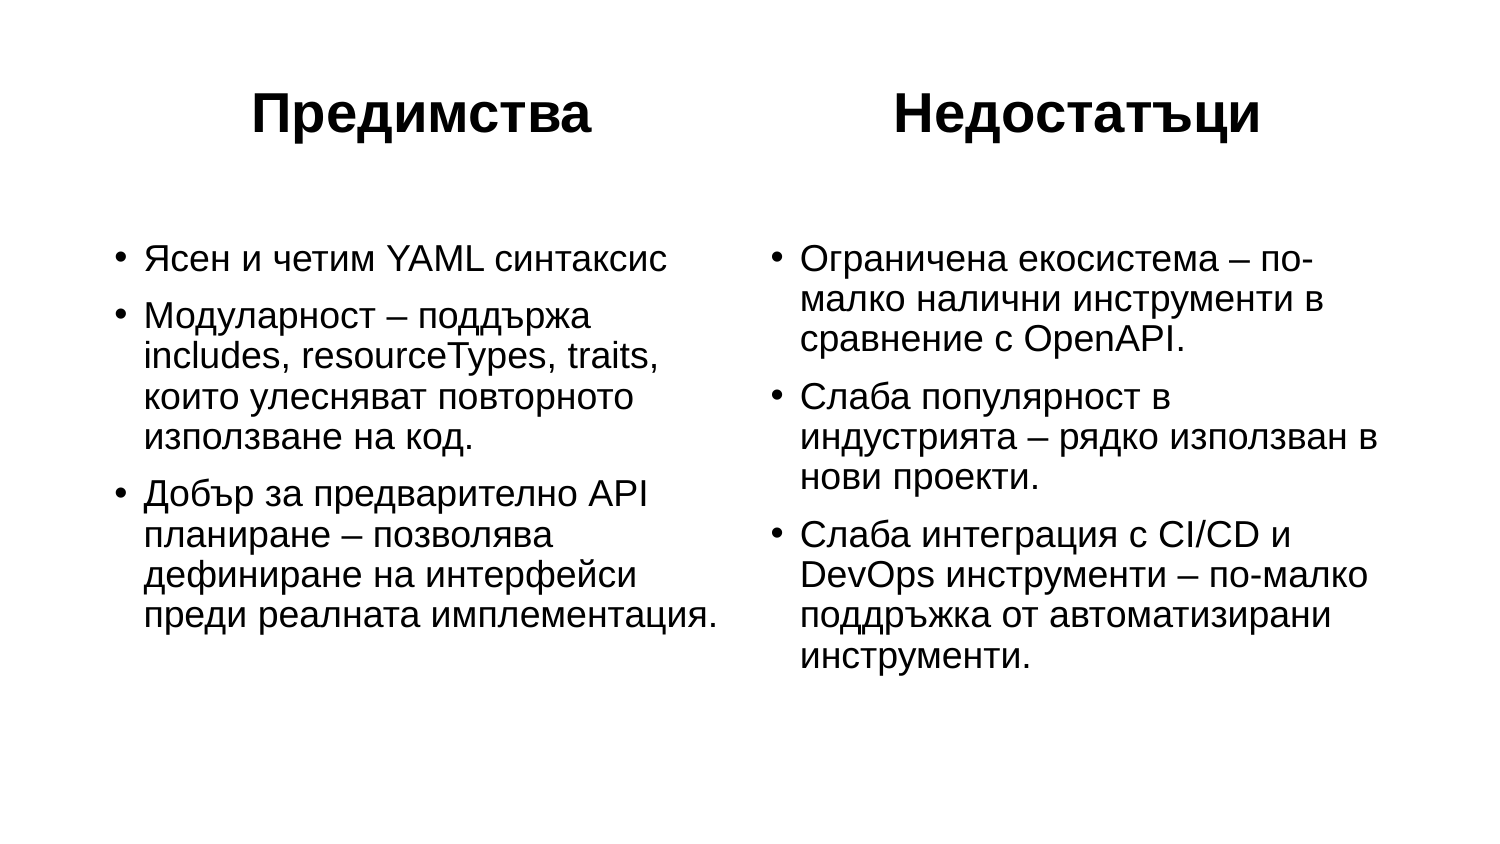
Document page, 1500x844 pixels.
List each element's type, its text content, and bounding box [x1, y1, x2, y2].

list Предимства Ясен и четим YAML синтаксис Модуларност – поддържа includes, resourceTypes, traits, които улесняват повторното използване на код. Добър за предварително API планиране – позволява дефиниране на интерфейси преди реалната имплементация. [103, 78, 741, 753]
list Недостатъци Ограничена екосистема – по-малко налични инструменти в сравнение с OpenAPI. Слаба популярност в индустрията – рядко използван в нови проекти. Слаба интеграция с CI/CD и DevOps инструменти – по-малко поддръжка от автоматизирани инструменти. [759, 78, 1397, 753]
